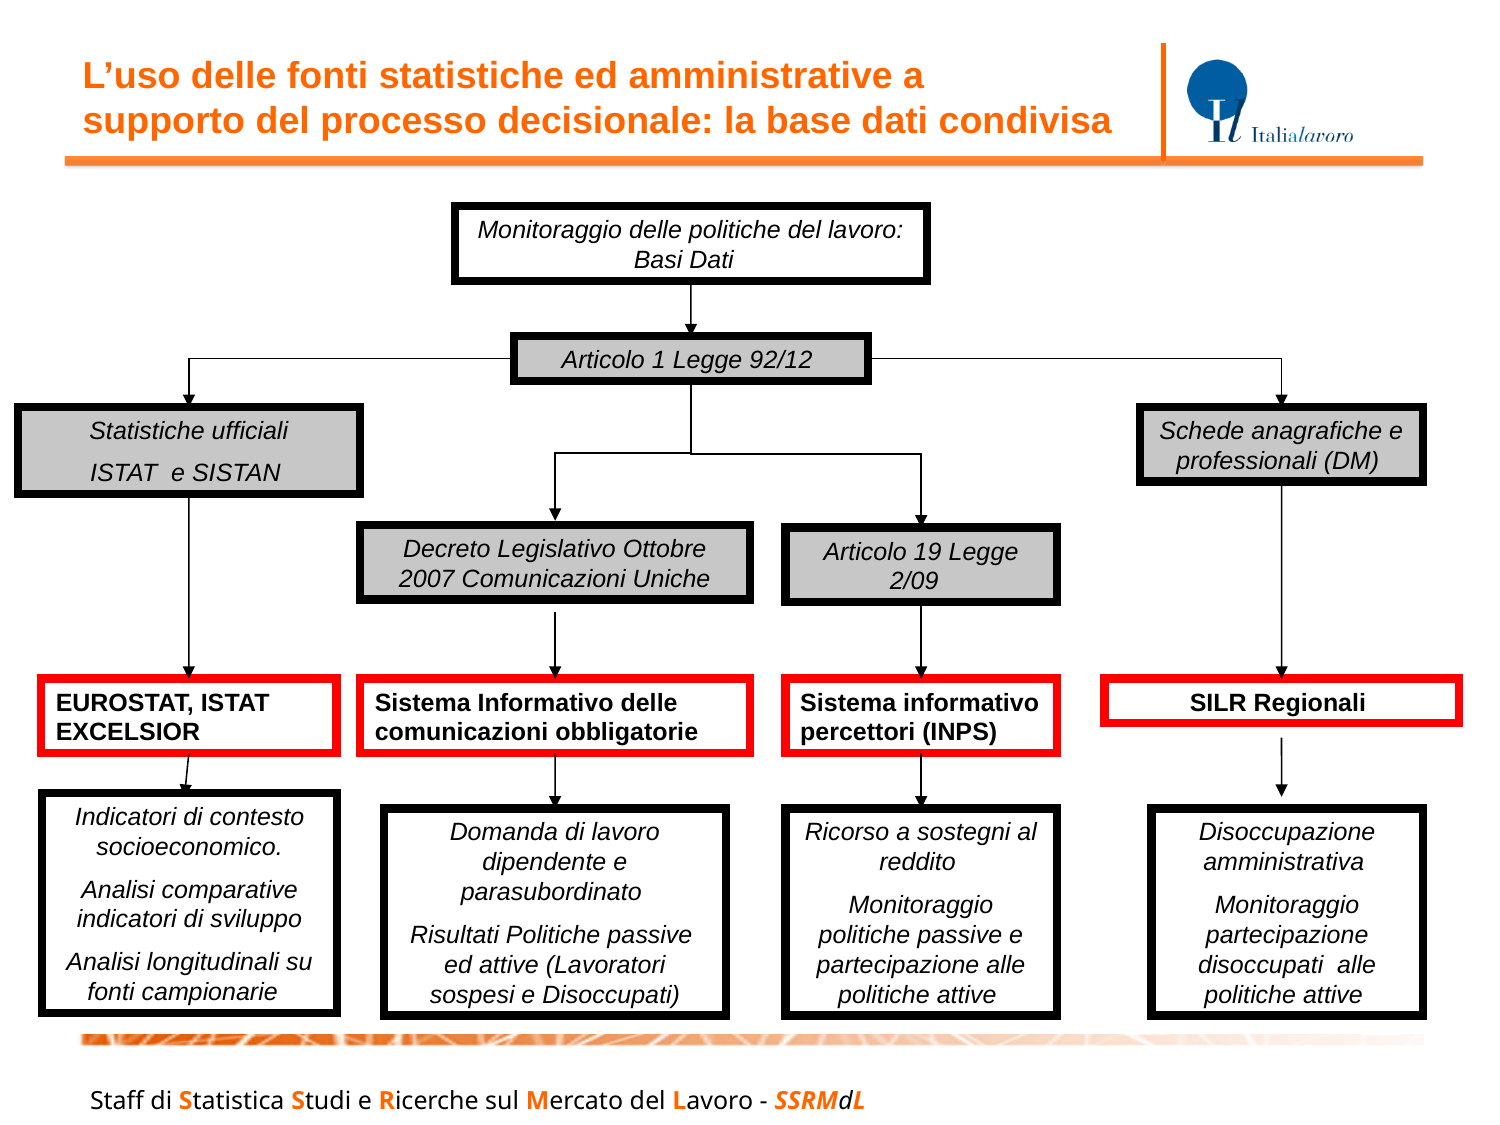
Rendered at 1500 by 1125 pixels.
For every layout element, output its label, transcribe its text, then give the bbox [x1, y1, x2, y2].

picture [76, 1034, 1424, 1047]
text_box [732, 339, 880, 570]
text_box Sistema informativo percettori (INPS) [785, 678, 1057, 754]
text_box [188, 358, 514, 408]
text_box Monitoraggio delle politiche del lavoro: Basi Dati [454, 206, 927, 281]
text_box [884, 358, 1282, 408]
text_box Articolo 1 Legge 92/12 [513, 336, 869, 381]
text_box Schede anagrafiche e professionali (DM) [1139, 406, 1424, 482]
text_box Statistiche ufficiali ISTAT e SISTAN [17, 406, 361, 495]
text_box [1275, 737, 1288, 797]
text_box Disoccupazione amministrativa Monitoraggio partecipazione disoccupati alle politiche attive [1151, 808, 1424, 1016]
text_box Ricorso a sostegni al reddito Monitoraggio politiche passive e partecipazione alle politiche attive [785, 808, 1057, 1016]
text_box Sistema Informativo delle comunicazioni obbligatorie [360, 678, 751, 754]
text_box Domanda di lavoro dipendente e parasubordinato Risultati Politiche passive ed attive (Lavoratori sospesi e Disoccupati) [383, 808, 727, 1016]
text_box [553, 383, 693, 520]
text_box Articolo 19 Legge 2/09 [785, 527, 1057, 603]
picture [1187, 59, 1353, 142]
text_box Decreto Legislativo Ottobre 2007 Comunicazioni Uniche [360, 524, 750, 600]
text_box Indicatori di contesto socioeconomico. Analisi comparative indicatori di sviluppo Analisi longitudinali su fonti campionarie [42, 793, 338, 1013]
slide_number Staff di Statistica Studi e Ricerche sul Mercato del Lavoro - SSRMdL [75, 1072, 1424, 1125]
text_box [184, 754, 190, 798]
text_box EUROSTAT, ISTAT EXCELSIOR [41, 678, 337, 754]
text_box SILR Regionali [1104, 678, 1459, 724]
text_box L’uso delle fonti statistiche ed amministrative a supporto del processo decisionale: la base dati condivisa [67, 42, 1179, 149]
